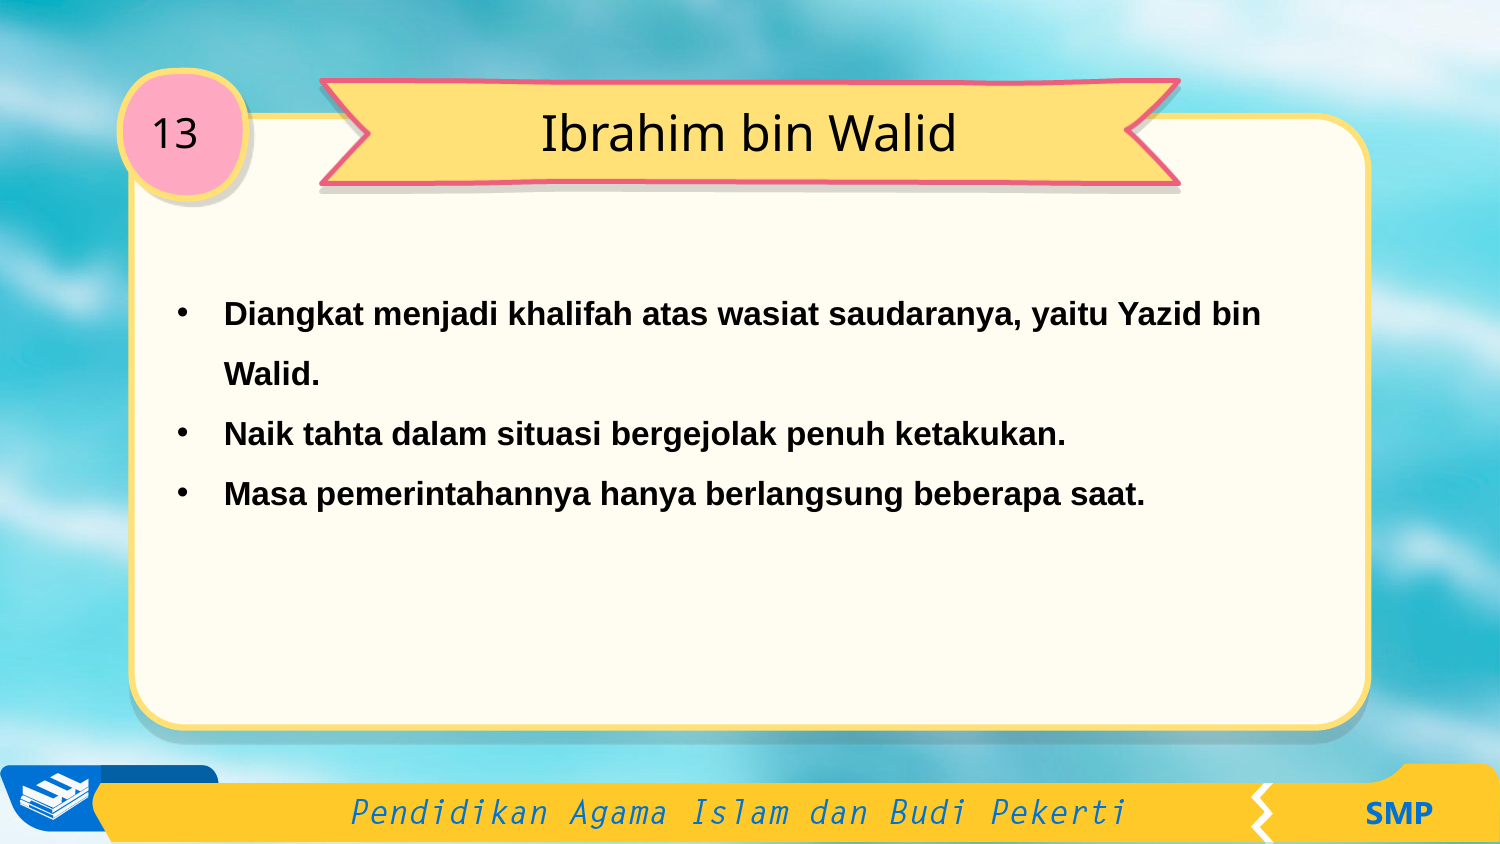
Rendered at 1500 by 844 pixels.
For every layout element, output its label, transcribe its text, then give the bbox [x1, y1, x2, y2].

picture [0, 0, 1500, 844]
text_box 13 [135, 99, 230, 164]
text_box [119, 70, 246, 199]
text_box Diangkat menjadi khalifah atas wasiat saudaranya, yaitu Yazid bin Walid. Naik tahta dalam situasi bergejolak penuh ketakukan. Masa pemerintahannya hanya berlangsung beberapa saat. [162, 265, 1324, 580]
